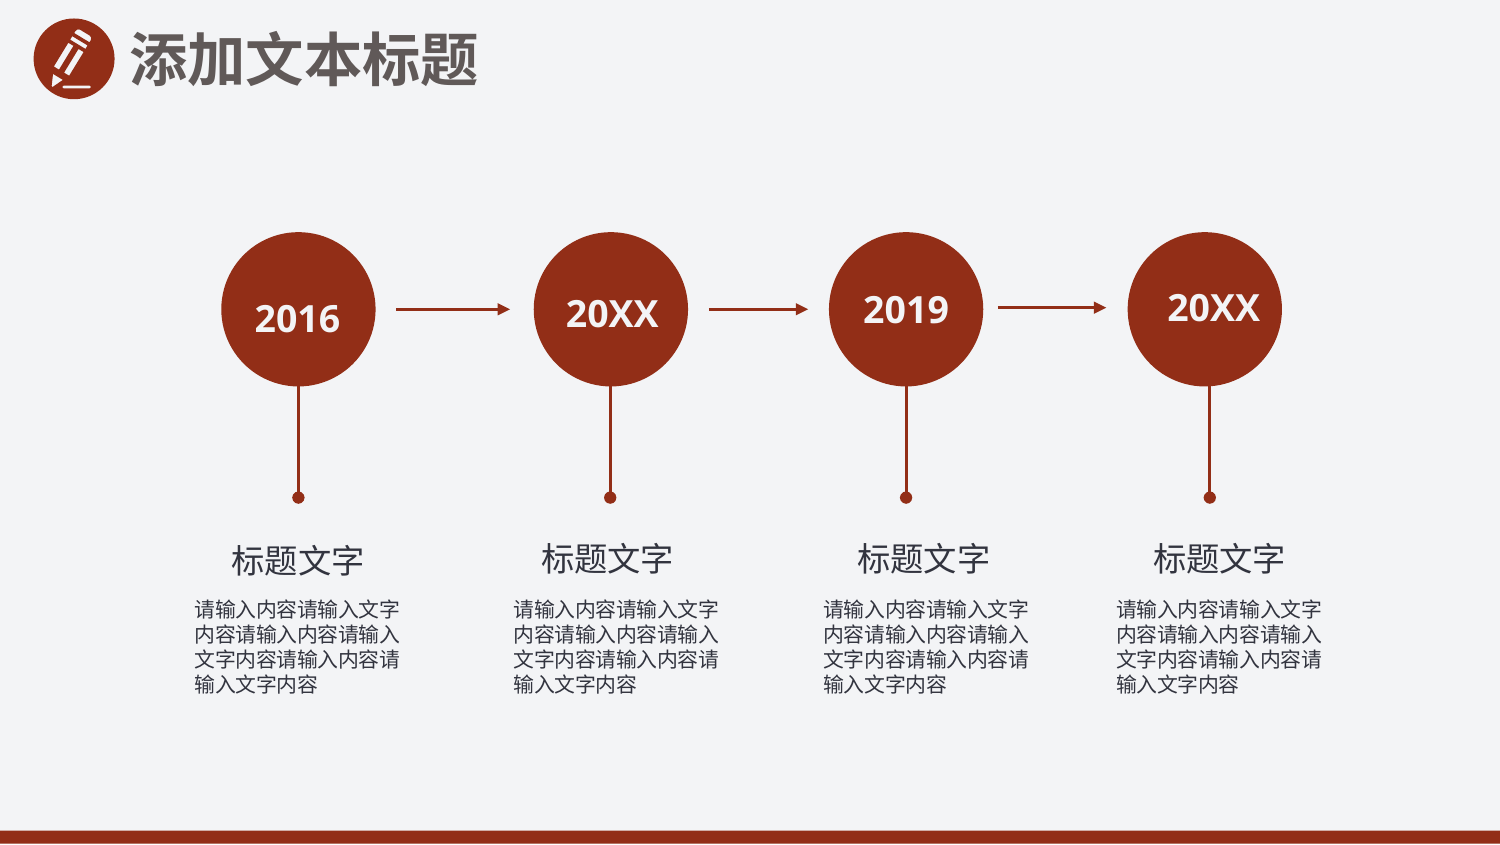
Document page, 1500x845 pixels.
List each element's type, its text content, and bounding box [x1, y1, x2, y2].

text_box 20XX [551, 282, 674, 343]
text_box [221, 232, 376, 387]
text_box 标题文字 [1138, 530, 1302, 585]
text_box 请输入内容请输入文字内容请输入内容请输入文字内容请输入内容请输入文字内容 [180, 589, 431, 704]
text_box 请输入内容请输入文字内容请输入内容请输入文字内容请输入内容请输入文字内容 [1101, 589, 1353, 704]
text_box [33, 18, 115, 100]
text_box [0, 830, 1500, 844]
text_box 添加文本标题 [114, 15, 969, 101]
text_box 2016 [239, 287, 356, 348]
text_box 20XX [1152, 276, 1276, 337]
text_box 请输入内容请输入文字内容请输入内容请输入文字内容请输入内容请输入文字内容 [499, 589, 750, 704]
text_box 请输入内容请输入文字内容请输入内容请输入文字内容请输入内容请输入文字内容 [808, 589, 1060, 704]
text_box 2019 [848, 278, 965, 339]
text_box [828, 232, 984, 387]
text_box [1127, 232, 1275, 387]
text_box 标题文字 [526, 531, 689, 586]
text_box [1215, 279, 1282, 386]
text_box 标题文字 [842, 531, 1006, 586]
text_box 标题文字 [217, 532, 380, 588]
text_box [533, 232, 689, 387]
